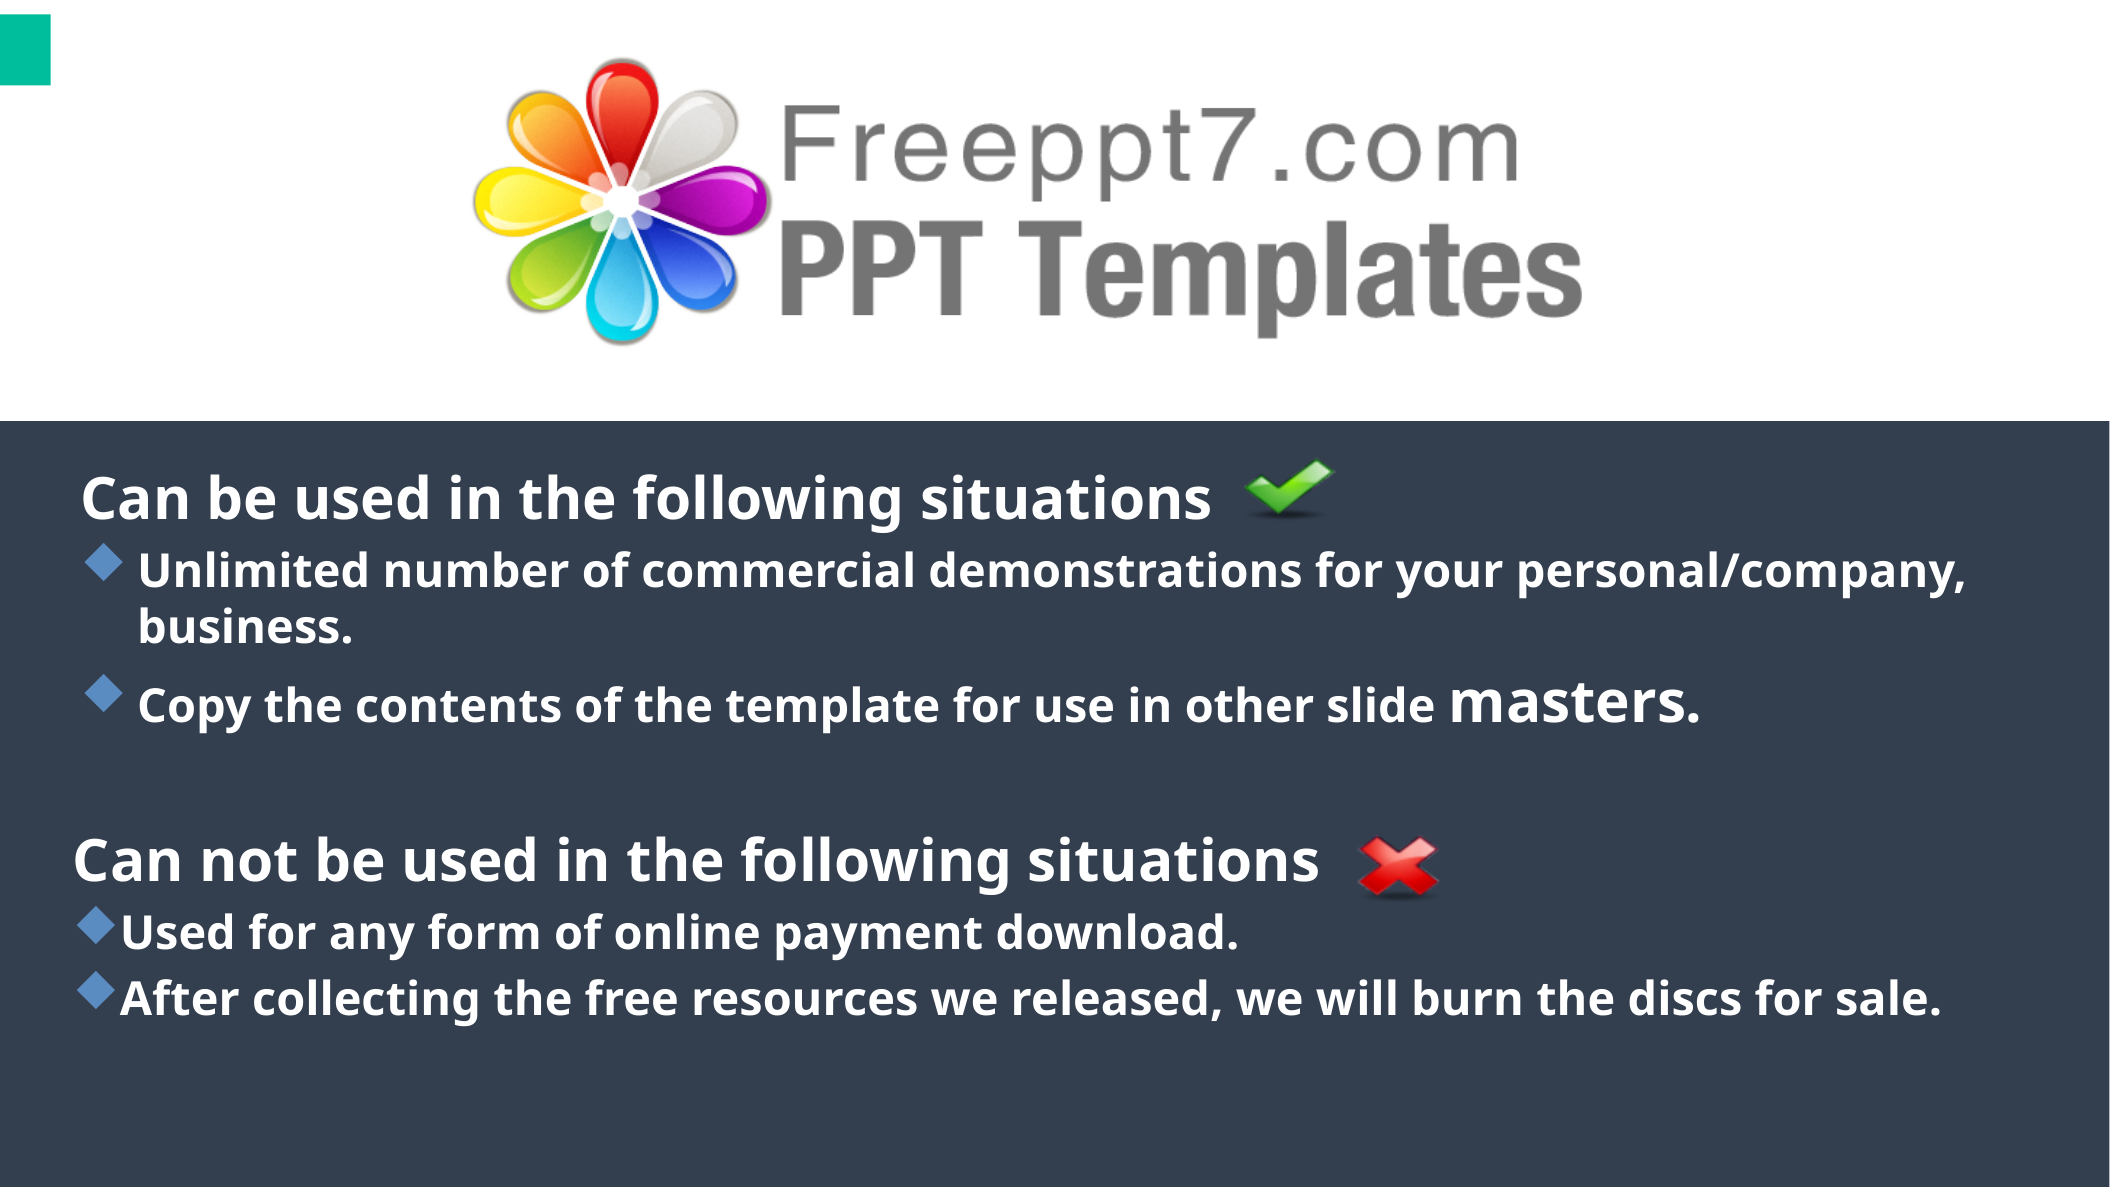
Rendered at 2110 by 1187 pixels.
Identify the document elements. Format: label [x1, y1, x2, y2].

picture [461, 52, 1760, 352]
text_box [0, 421, 2110, 1187]
